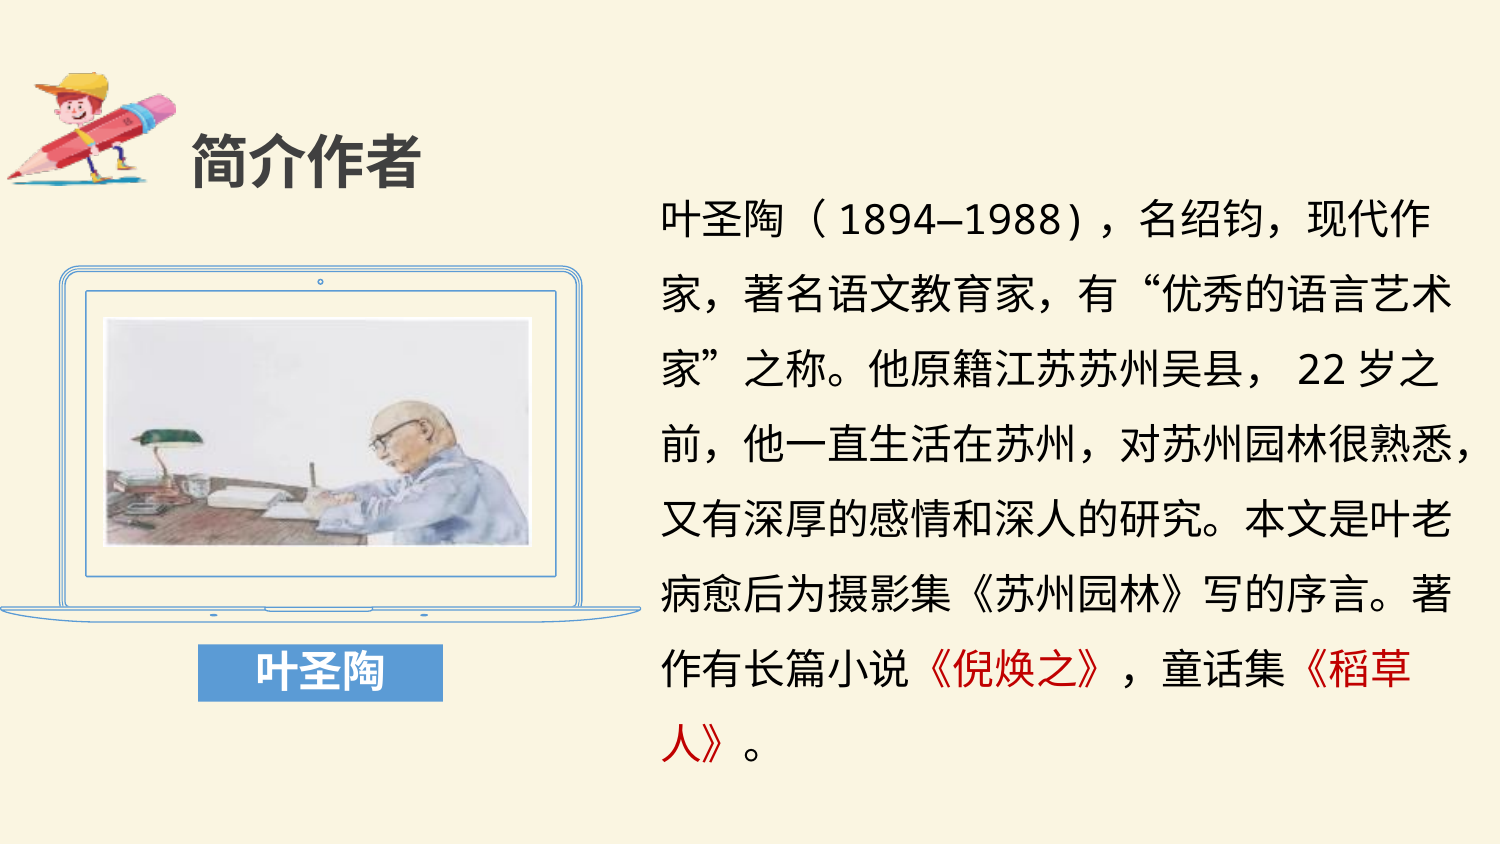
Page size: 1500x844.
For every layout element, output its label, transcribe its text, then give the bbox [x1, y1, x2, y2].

text_box 简介作者 [175, 117, 817, 203]
text_box 叶圣陶 [198, 644, 443, 702]
picture [103, 317, 532, 547]
picture [6, 72, 176, 186]
text_box 叶圣陶（1894—1988)，名绍钧，现代作家，著名语文教育家，有“优秀的语言艺术家”之称。他原籍江苏苏州吴县，22岁之前，他一直生活在苏州，对苏州园林很熟悉，又有深厚的感情和深人的研究。本文是叶老病愈后为摄影集《苏州园林》写的序言。著作有长篇小说《倪焕之》，童话集《稻草人》。 [645, 160, 1486, 776]
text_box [0, 265, 642, 623]
